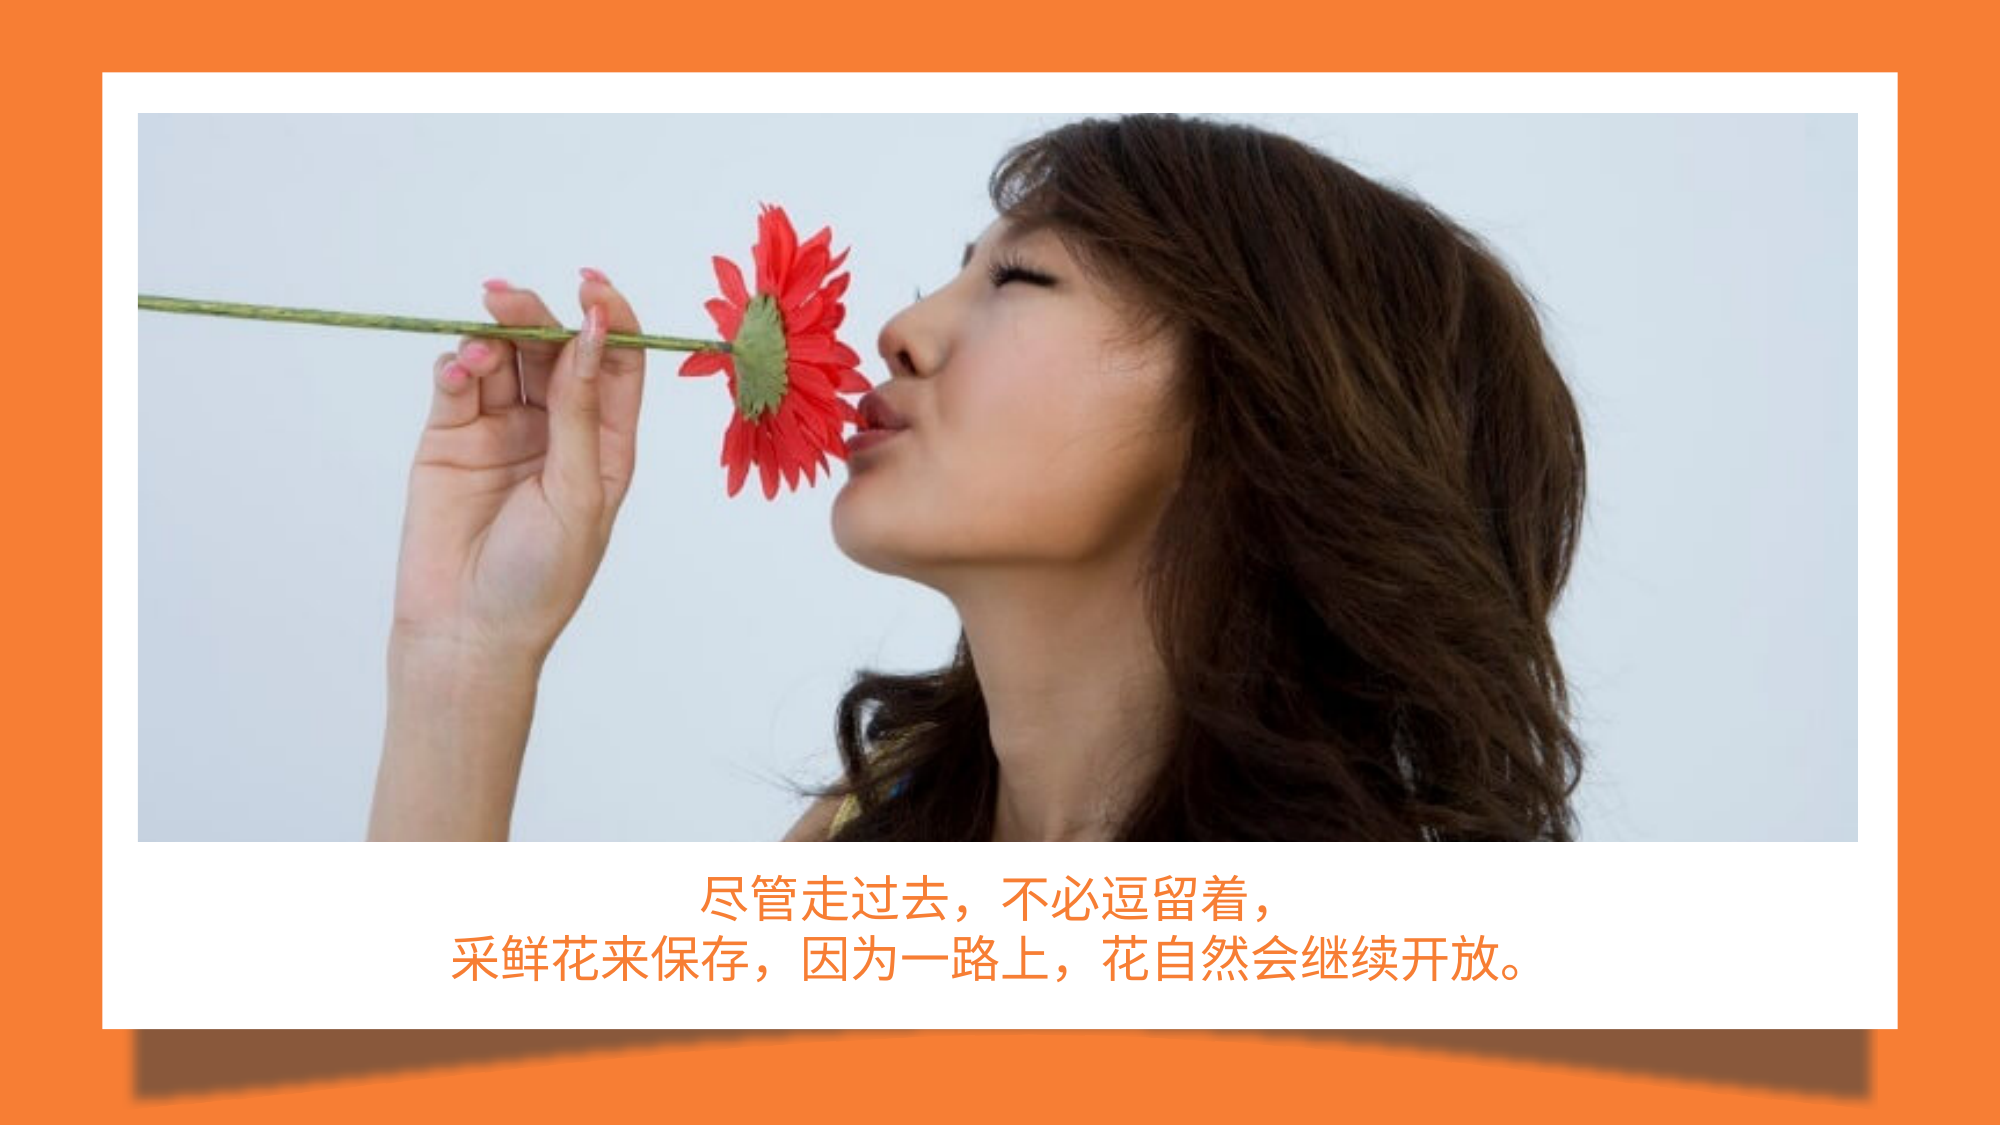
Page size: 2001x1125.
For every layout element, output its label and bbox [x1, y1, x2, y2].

picture [137, 113, 1858, 842]
text_box [102, 72, 1898, 1110]
